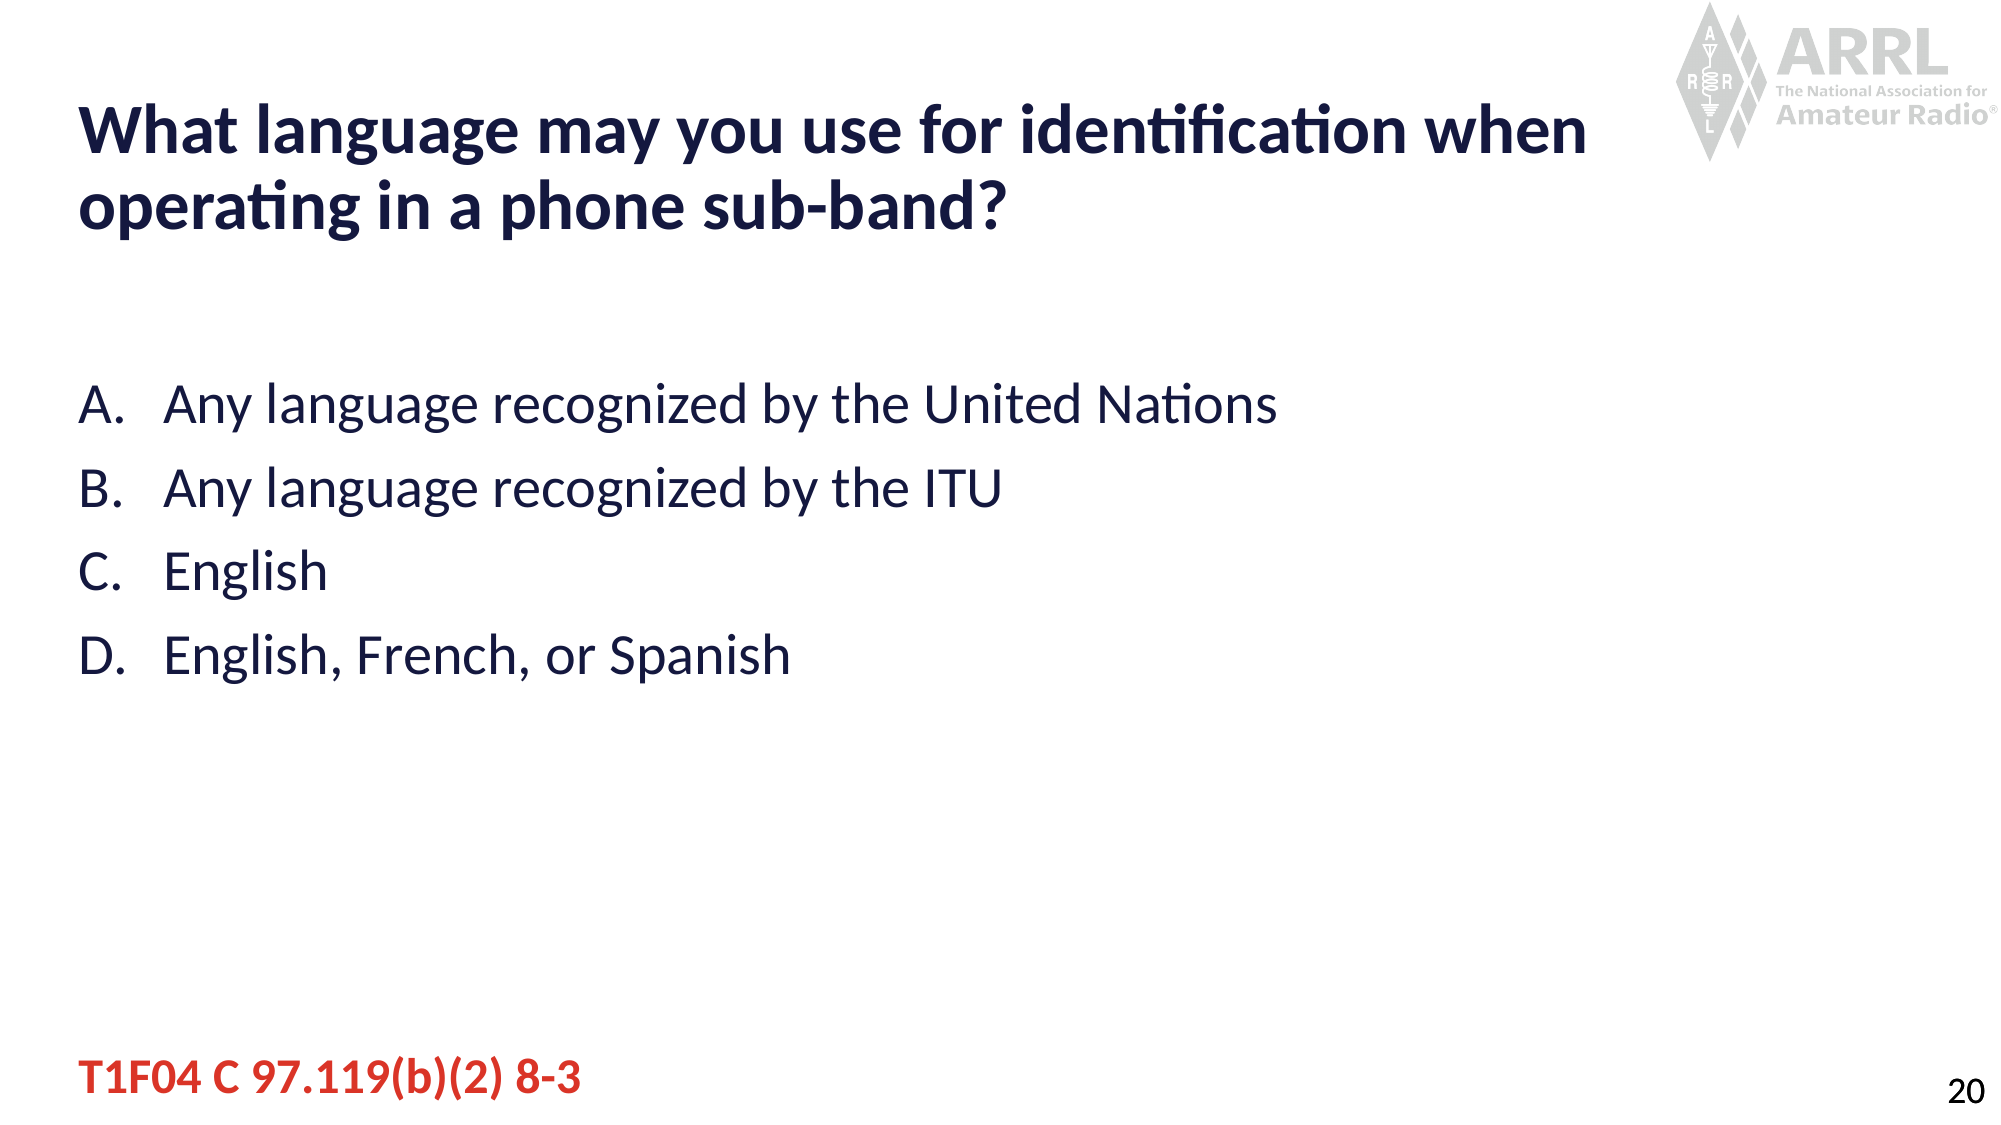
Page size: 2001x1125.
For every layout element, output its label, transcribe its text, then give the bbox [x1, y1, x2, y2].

title What language may you use for identification when operating in a phone sub-band? [63, 59, 1863, 278]
text_box T1F04 C 97.119(b)(2) 8-3 [63, 1036, 921, 1112]
list Any language recognized by the United Nations Any language recognized by the ITU English English, French, or Spanish [63, 365, 1863, 989]
picture [1674, 0, 2000, 164]
